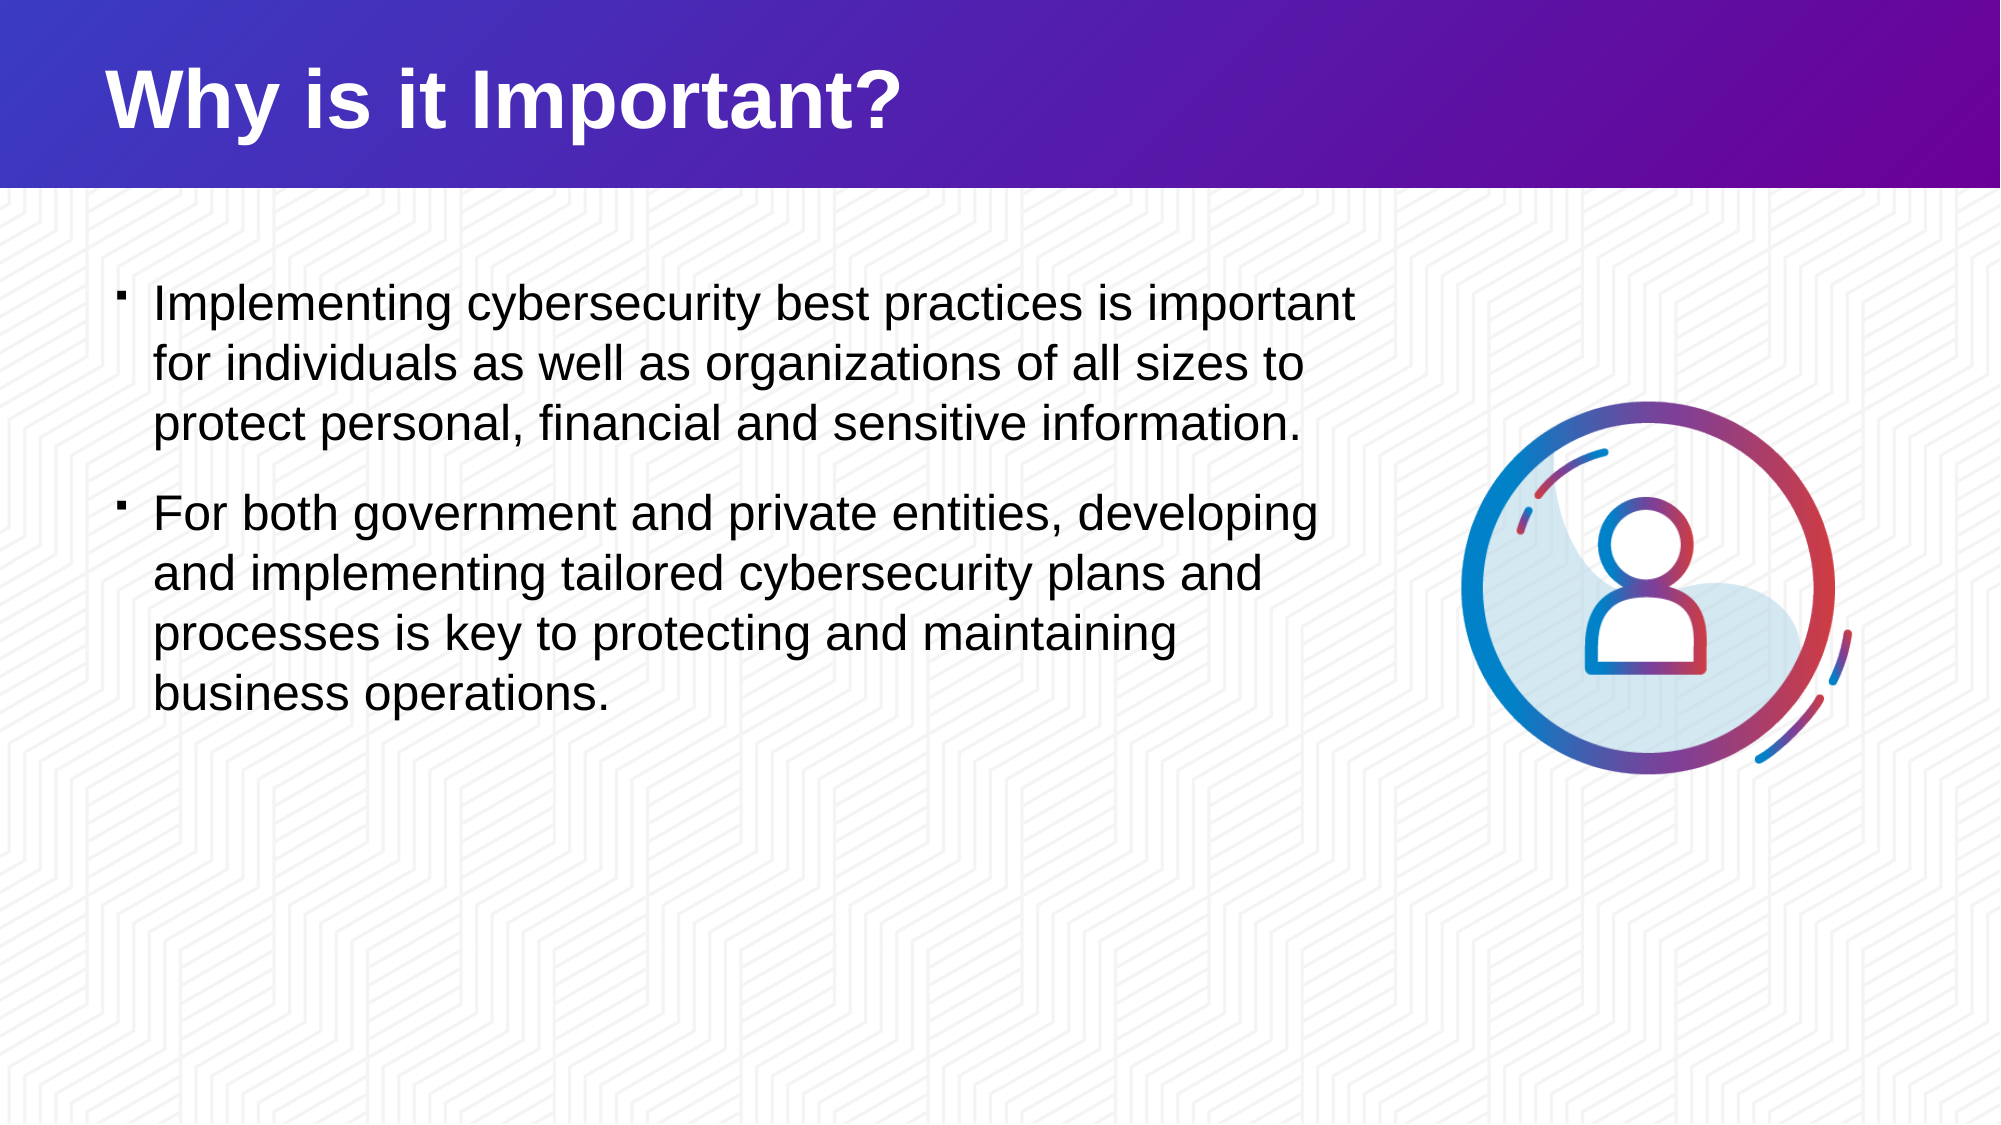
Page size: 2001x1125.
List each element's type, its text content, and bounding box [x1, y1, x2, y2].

picture [0, 0, 2001, 1125]
list Implementing cybersecurity best practices is important for individuals as well as organizations of all sizes to protect personal, financial and sensitive information. For both government and private entities, developing and implementing tailored cybersecurity plans and processes is key to protecting and maintaining business operations. [99, 262, 1397, 888]
title Why is it Important? [0, 0, 2000, 188]
